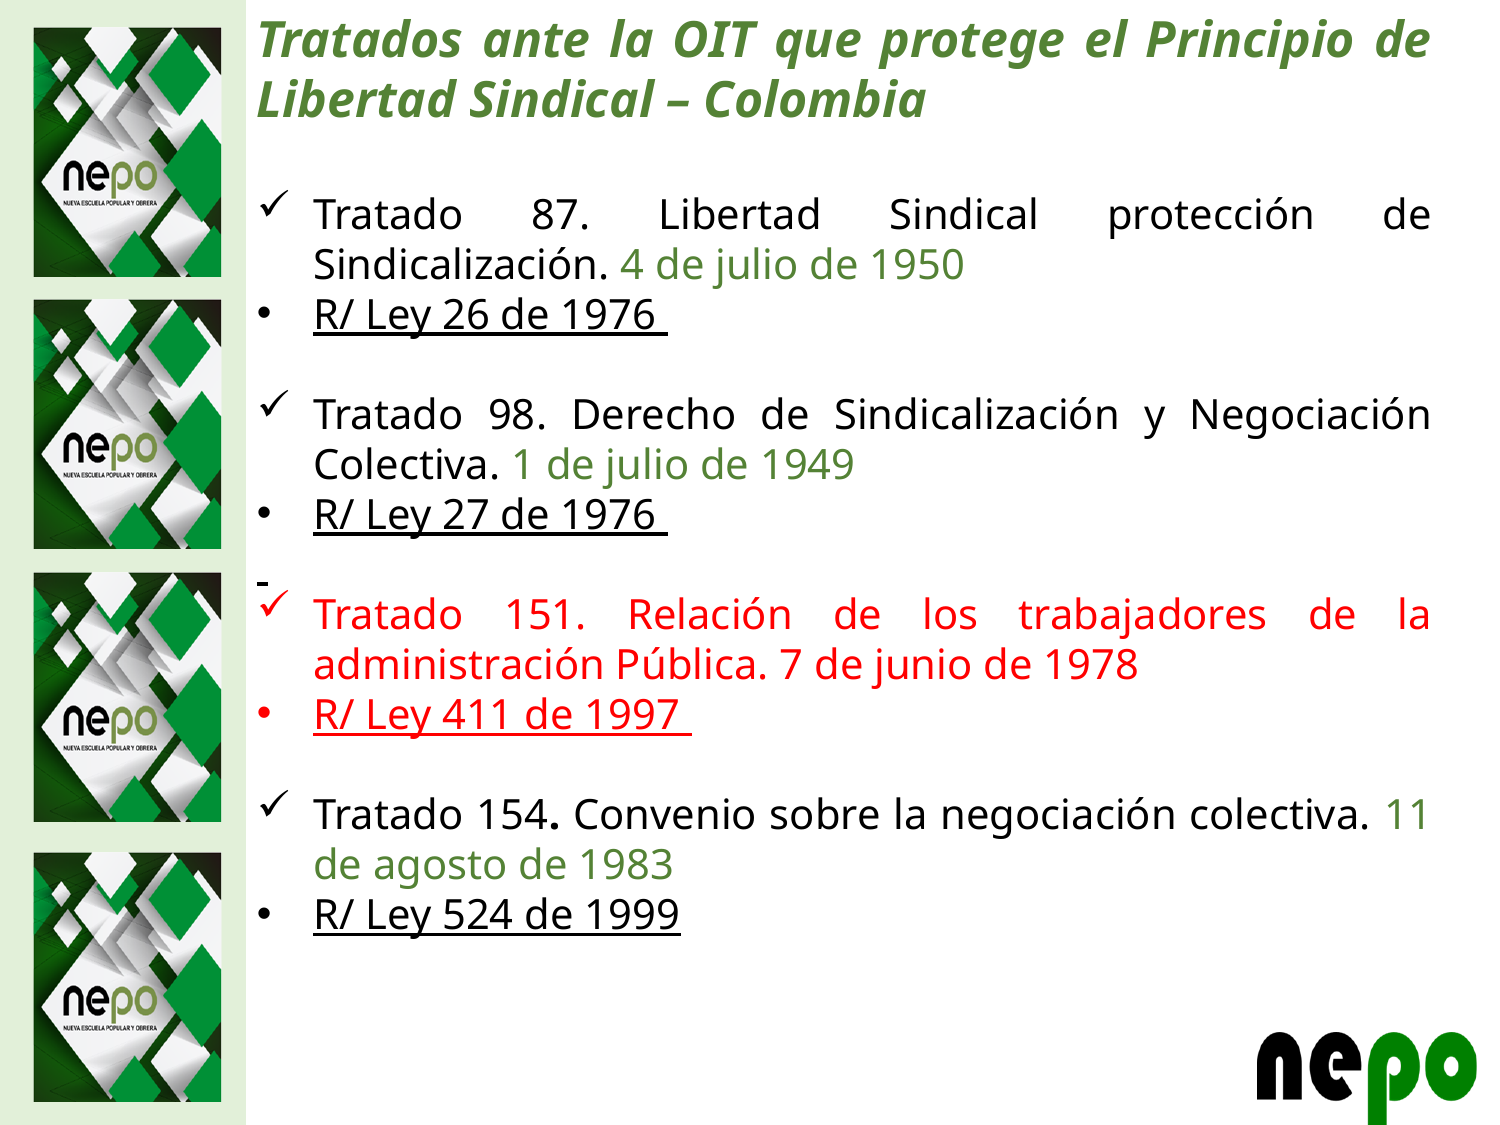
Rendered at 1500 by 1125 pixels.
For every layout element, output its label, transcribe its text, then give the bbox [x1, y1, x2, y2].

picture [0, 0, 242, 1125]
picture [1447, 1032, 1477, 1125]
text_box Tratados ante la OIT que protege el Principio de Libertad Sindical – Colombia Tratado 87. Libertad Sindical protección de Sindicalización. 4 de julio de 1950 R/ Ley 26 de 1976 Tratado 98. Derecho de Sindicalización y Negociación Colectiva. 1 de julio de 1949 R/ Ley 27 de 1976 Tratado 151. Relación de los trabajadores de la administración Pública. 7 de junio de 1978 R/ Ley 411 de 1997 Tratado 154. Convenio sobre la negociación colectiva. 11 de agosto de 1983 R/ Ley 524 de 1999 [242, 0, 1447, 1125]
